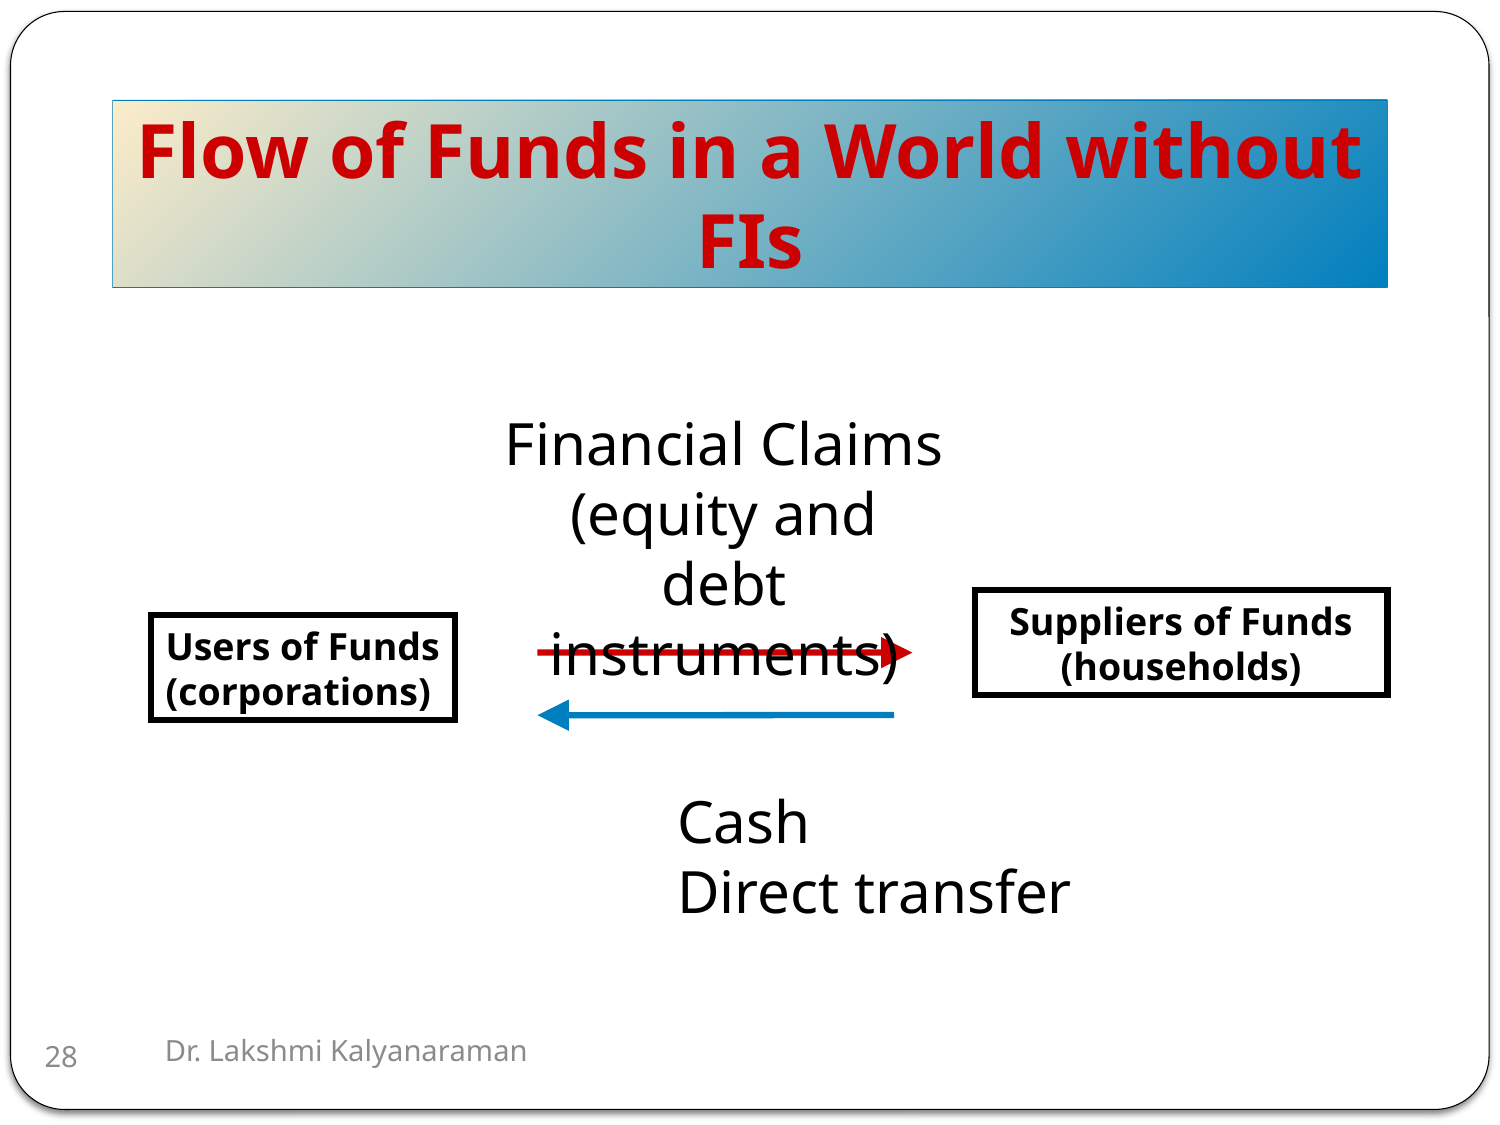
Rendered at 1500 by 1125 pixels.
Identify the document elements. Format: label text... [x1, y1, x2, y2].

text_box Users of Funds (corporations) [150, 615, 456, 720]
text_box Financial Claims (equity and debt instruments) [485, 399, 963, 695]
text_box [537, 704, 895, 726]
text_box Cash Direct transfer [662, 777, 1100, 933]
text_box Suppliers of Funds (households) [975, 590, 1388, 695]
slide_number 28 [23, 1018, 99, 1094]
text_box Flow of Funds in a World without FIs [112, 99, 1388, 288]
footer Dr. Lakshmi Kalyanaraman [150, 1012, 800, 1088]
